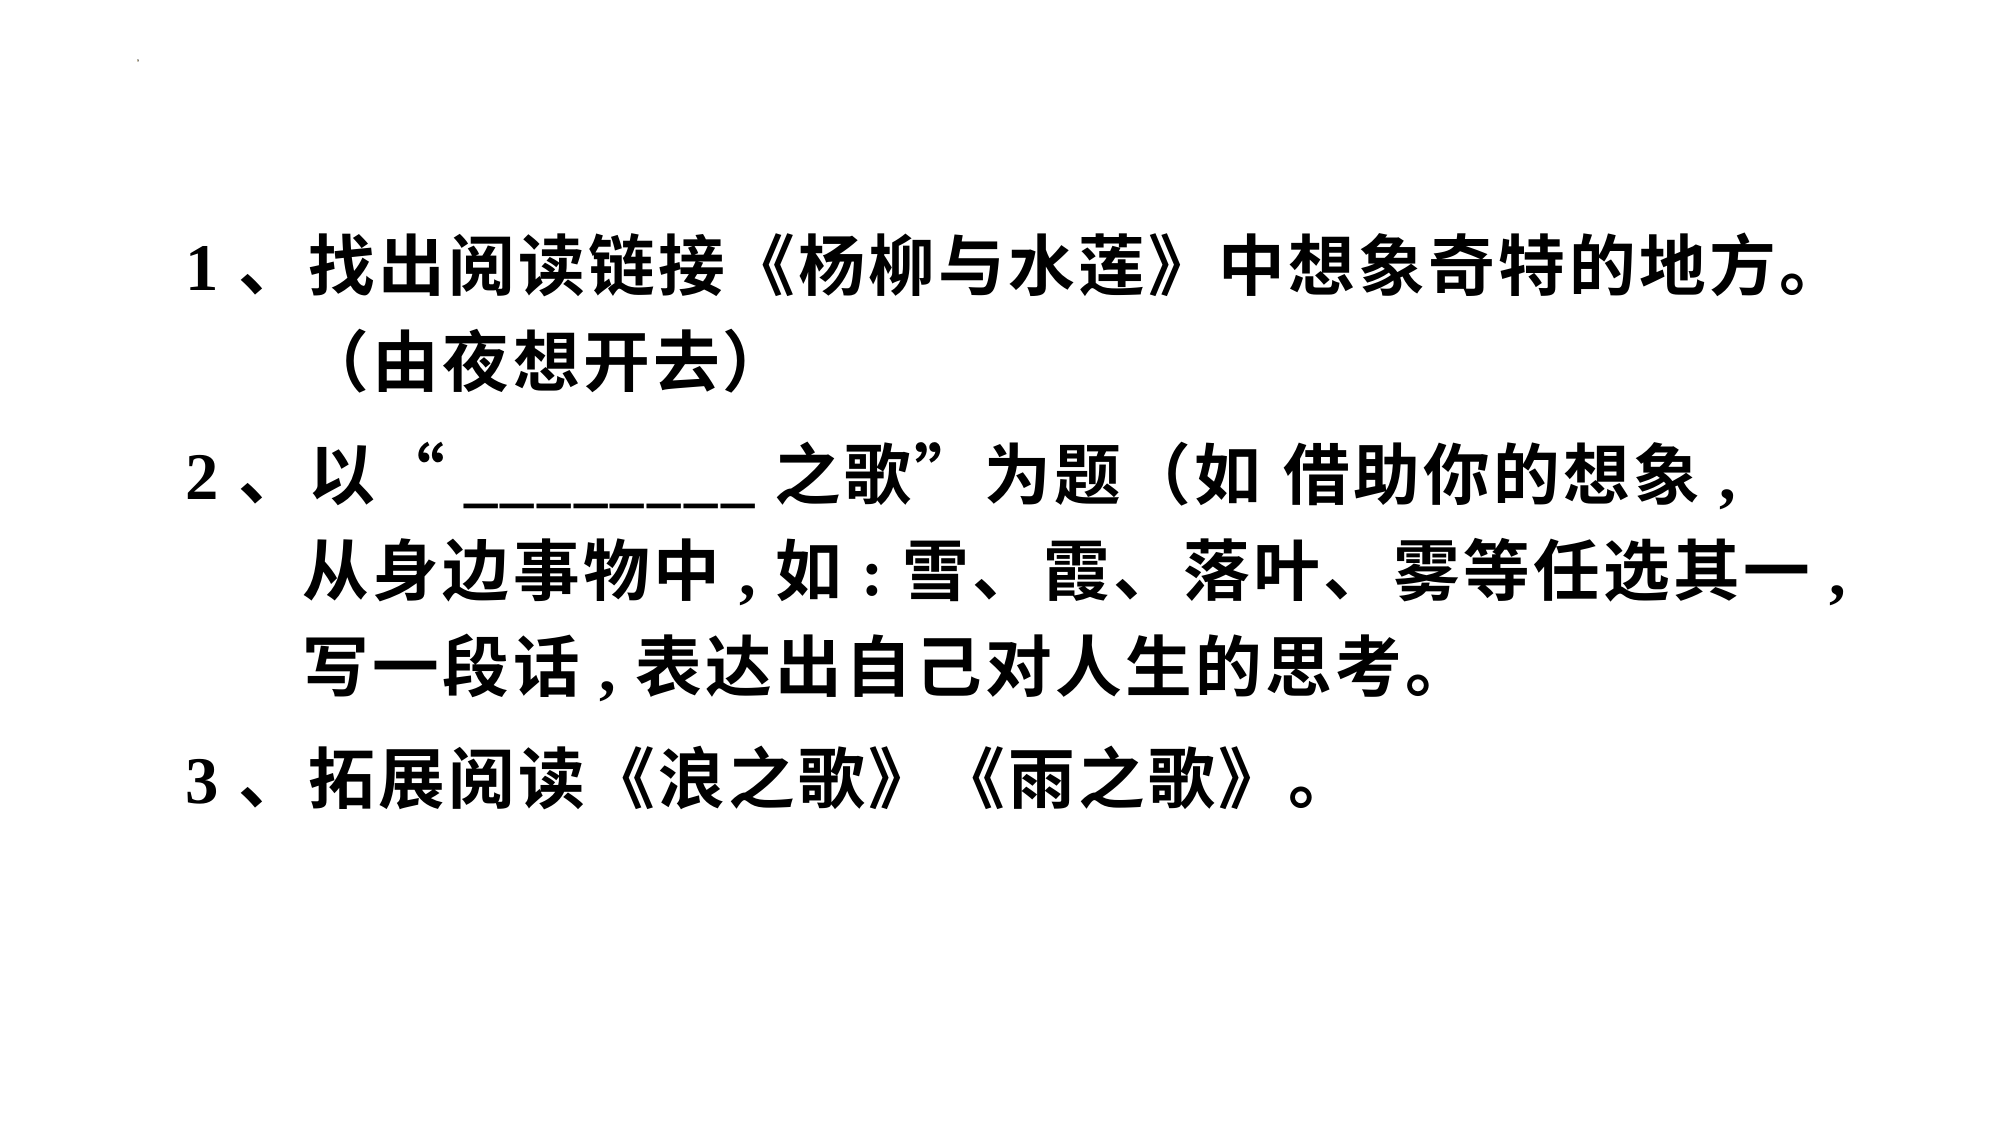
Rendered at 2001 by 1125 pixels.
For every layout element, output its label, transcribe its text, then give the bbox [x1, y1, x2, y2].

text_box 1、找出阅读链接《杨柳与水莲》中想象奇特的地方。（由夜想开去） 2、以“________之歌”为题（如 借助你的想象,从身边事物中,如:雪、霞、落叶、雾等任选其一,写一段话,表达出自己对人生的思考。 3、拓展阅读《浪之歌》《雨之歌》。 [170, 210, 1830, 815]
text_box [94, 138, 1909, 1046]
